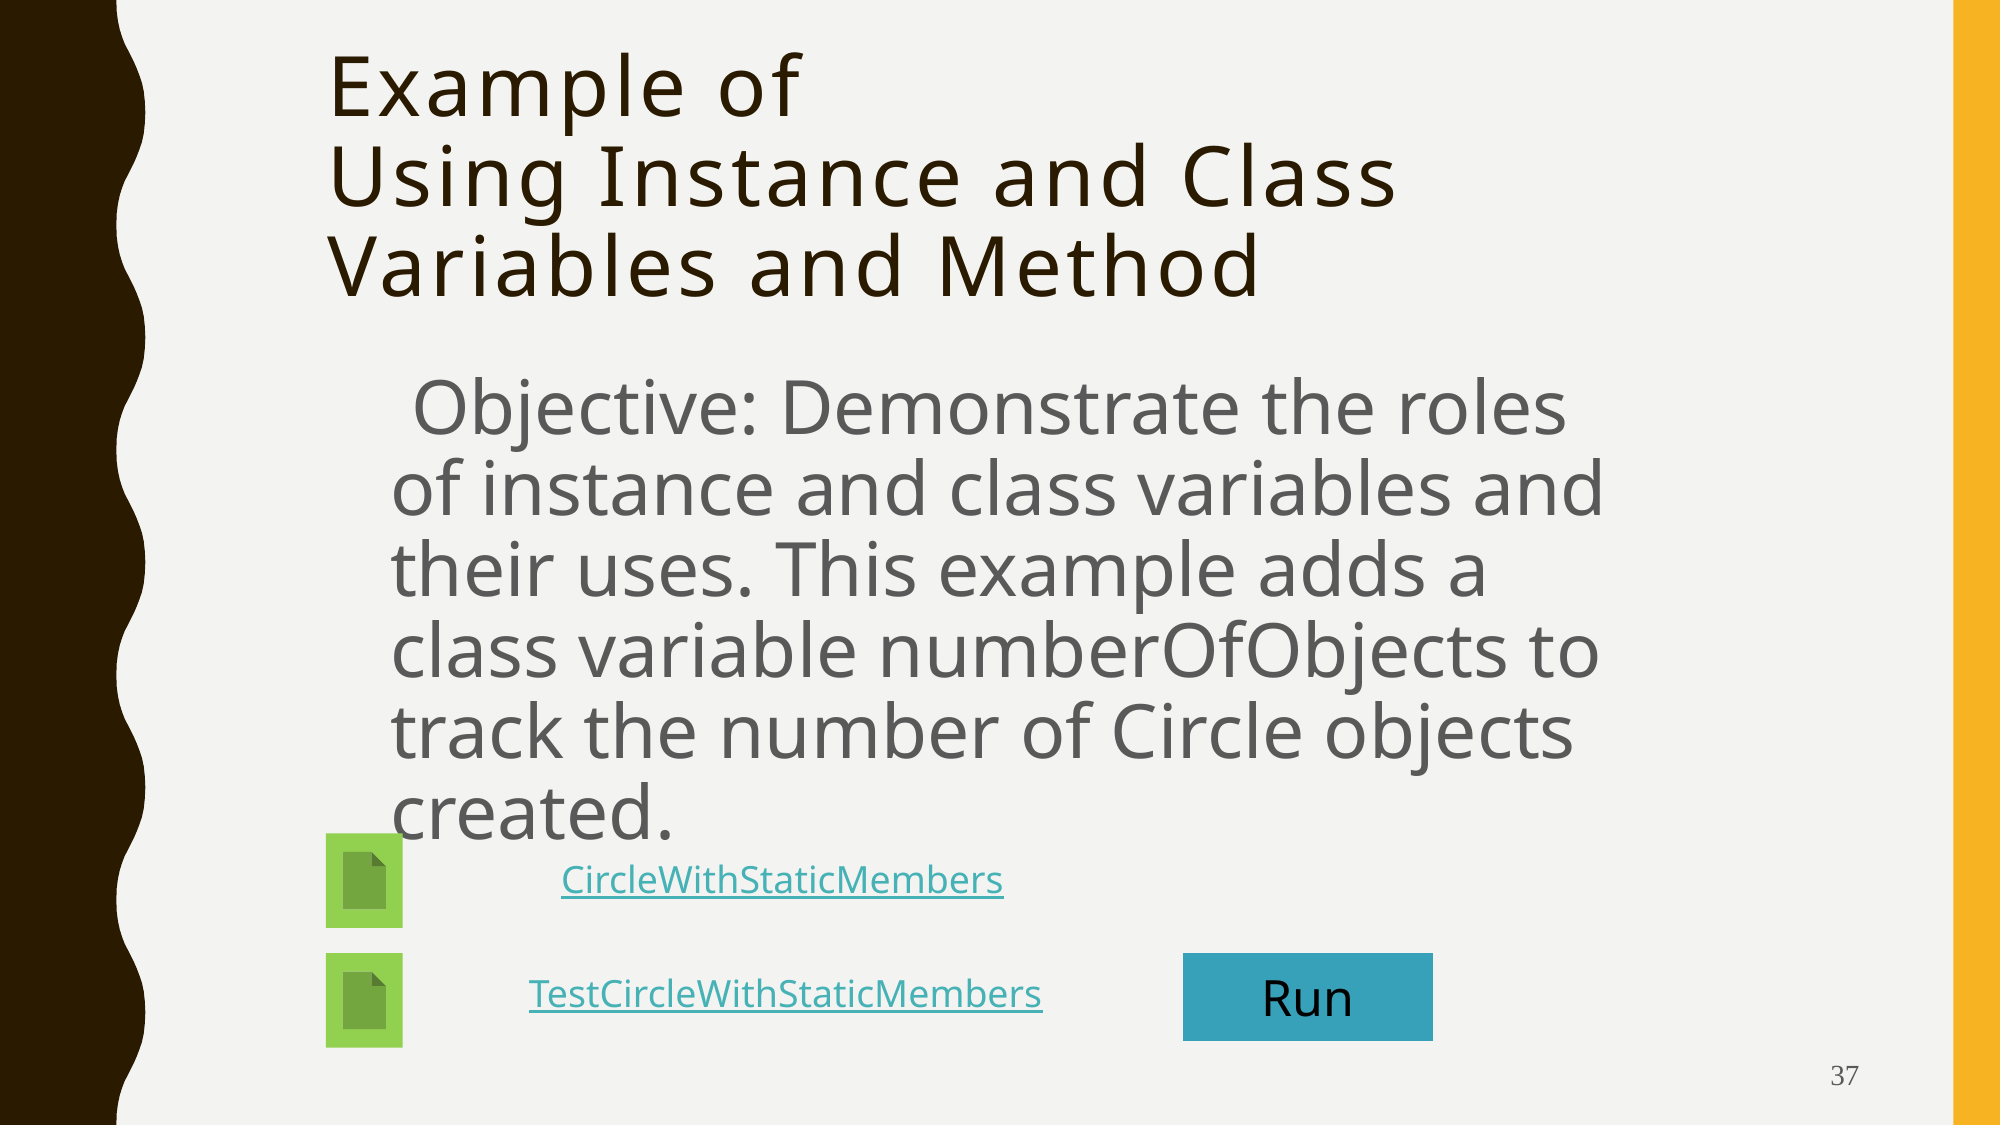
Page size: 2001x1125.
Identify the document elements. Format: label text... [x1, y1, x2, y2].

text_box CircleWithStaticMembers [420, 837, 1145, 925]
text_box Run [1182, 953, 1433, 1041]
text_box TestCircleWithStaticMembers [420, 953, 1152, 1038]
title Example of Using Instance and Class Variables and Method [312, 37, 1700, 300]
list Objective: Demonstrate the roles of instance and class variables and their uses. This example adds a class variable numberOfObjects to track the number of Circle objects created. [337, 362, 1663, 813]
text_box [325, 833, 403, 928]
slide_number 37 [1412, 1045, 1875, 1103]
text_box [325, 953, 403, 1048]
